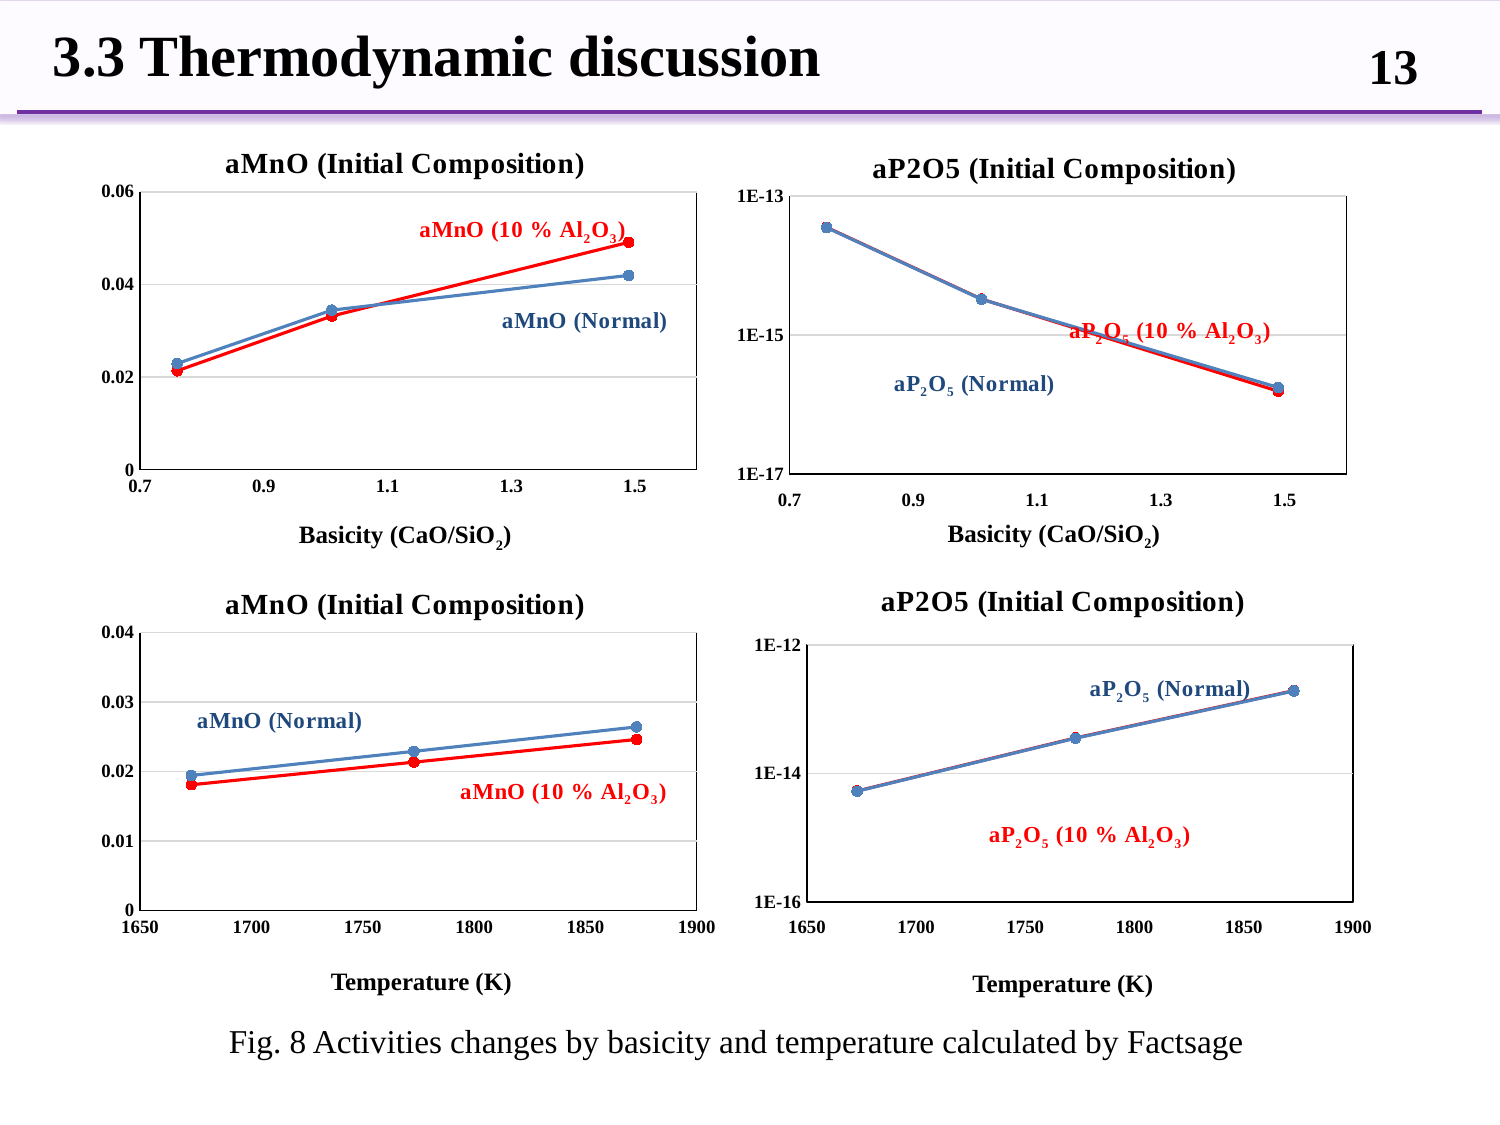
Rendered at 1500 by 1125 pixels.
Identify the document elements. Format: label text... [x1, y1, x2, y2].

chart [732, 127, 1377, 514]
text_box 3.3 Thermodynamic discussion [37, 19, 1171, 96]
text_box Fig. 8 Activities changes by basicity and temperature calculated by Factsage [213, 1012, 1286, 1068]
text_box 13 [1353, 27, 1470, 103]
text_box Basicity (CaO/SiO2) [932, 521, 1175, 558]
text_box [82, 122, 727, 558]
text_box Temperature (K) [957, 959, 1169, 1005]
chart [740, 559, 1385, 947]
text_box [0, 0, 1500, 116]
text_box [82, 563, 727, 1004]
